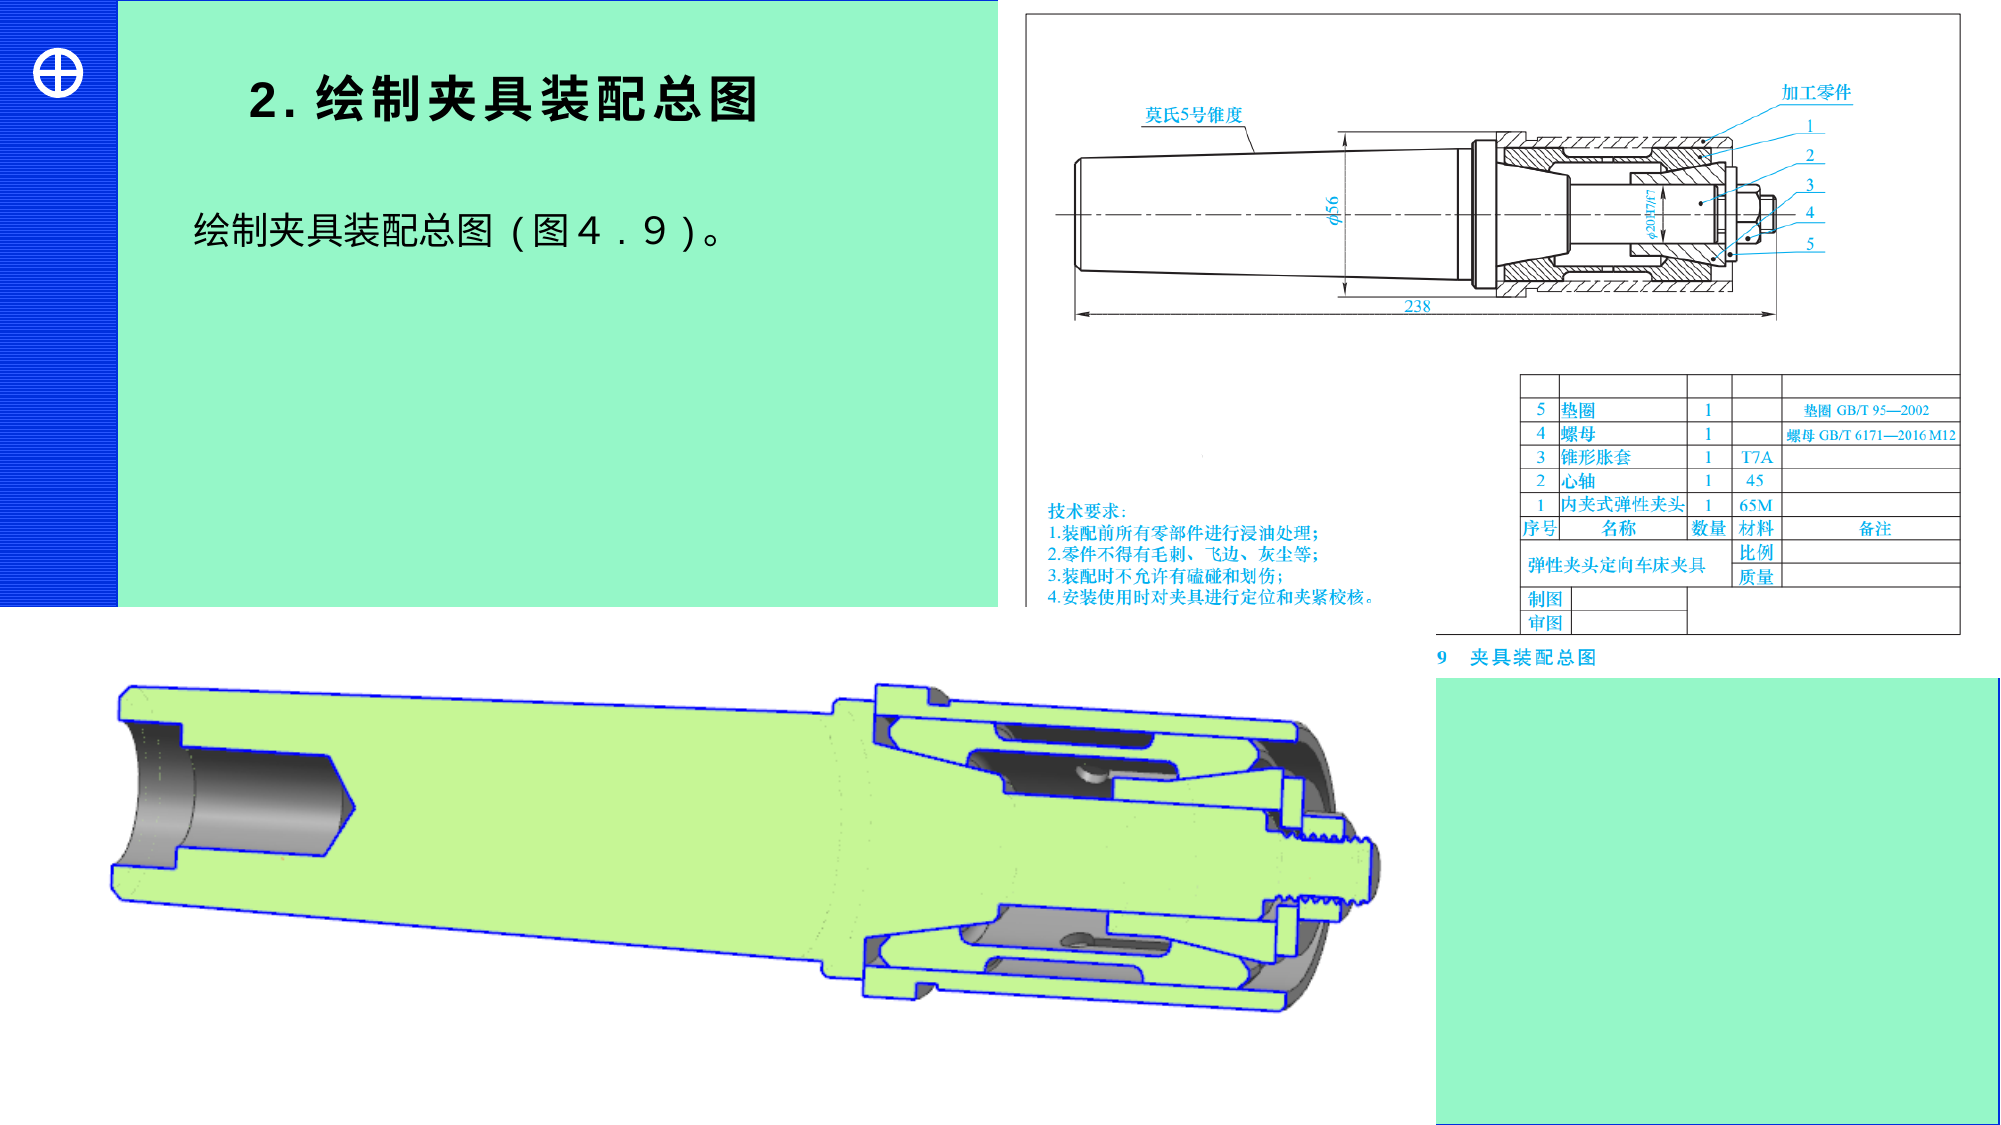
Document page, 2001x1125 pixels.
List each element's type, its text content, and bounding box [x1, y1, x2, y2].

text_box 绘制夹具装配总图 (图４.９)。 [178, 199, 998, 260]
picture [0, 0, 2000, 1125]
text_box 2.绘制夹具装配总图 [126, 18, 998, 140]
